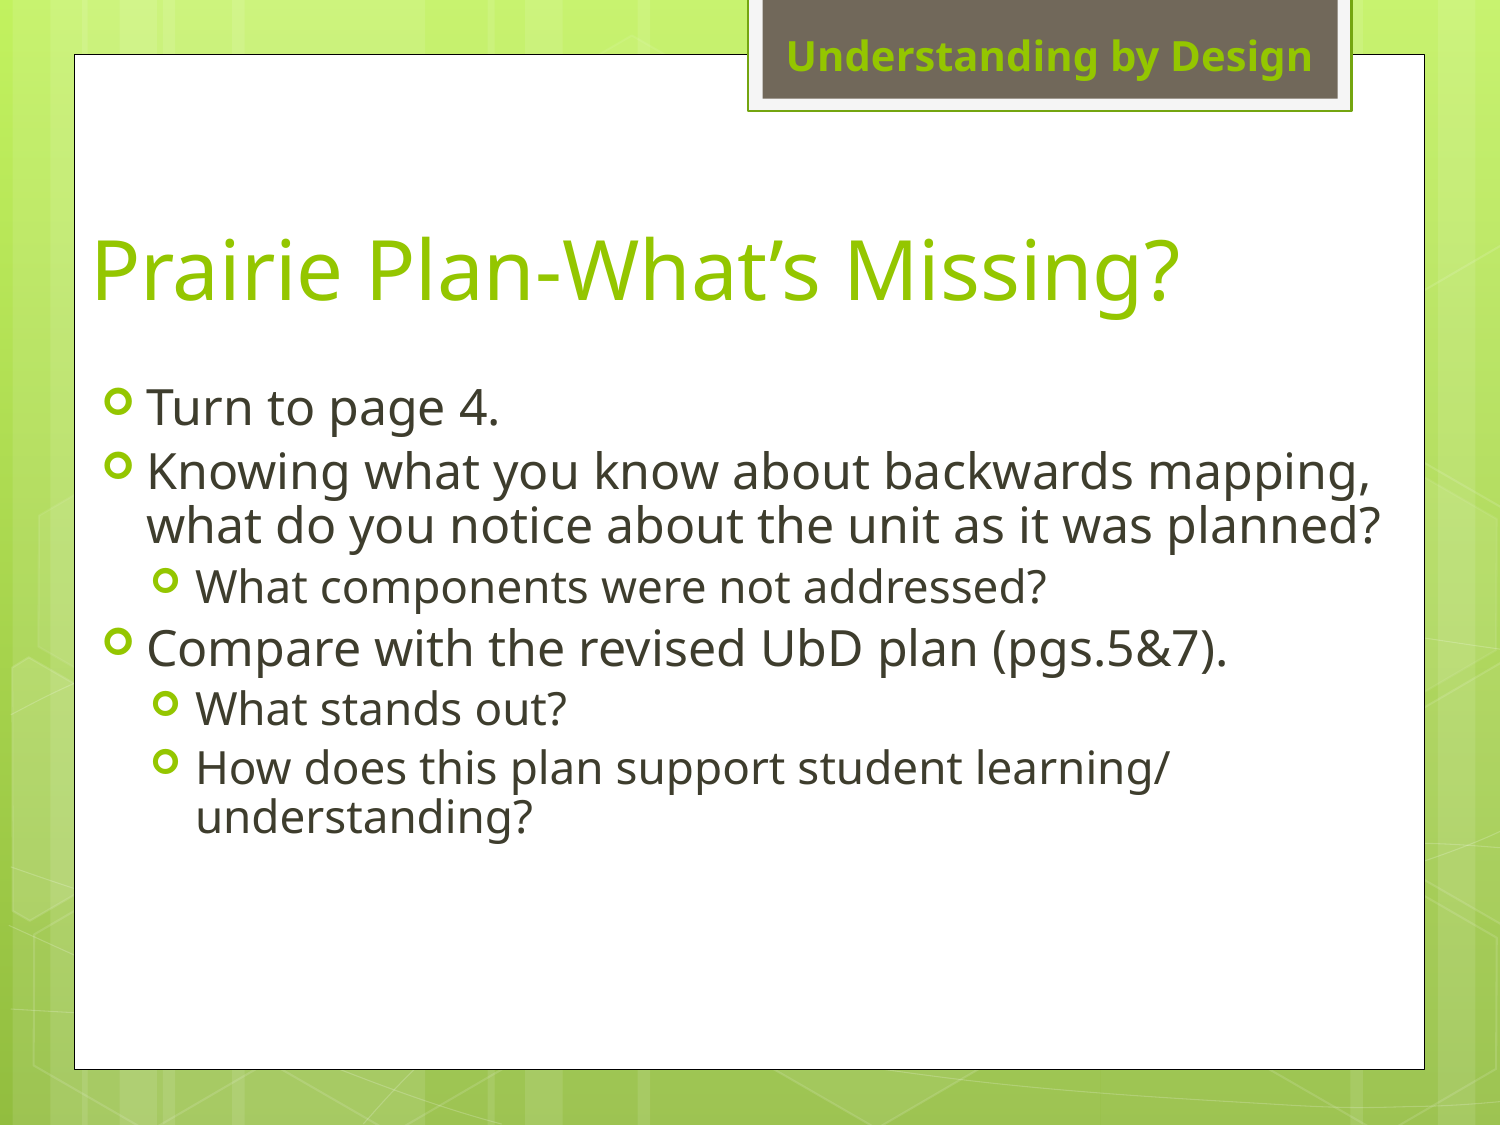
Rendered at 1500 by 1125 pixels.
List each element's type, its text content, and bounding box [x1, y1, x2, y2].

title Prairie Plan-What’s Missing? [75, 137, 1228, 325]
list Turn to page 4. Knowing what you know about backwards mapping, what do you notice about the unit as it was planned? What components were not addressed? Compare with the revised UbD plan (pgs.5&7). What stands out? How does this plan support student learning/ understanding? [75, 375, 1425, 1088]
